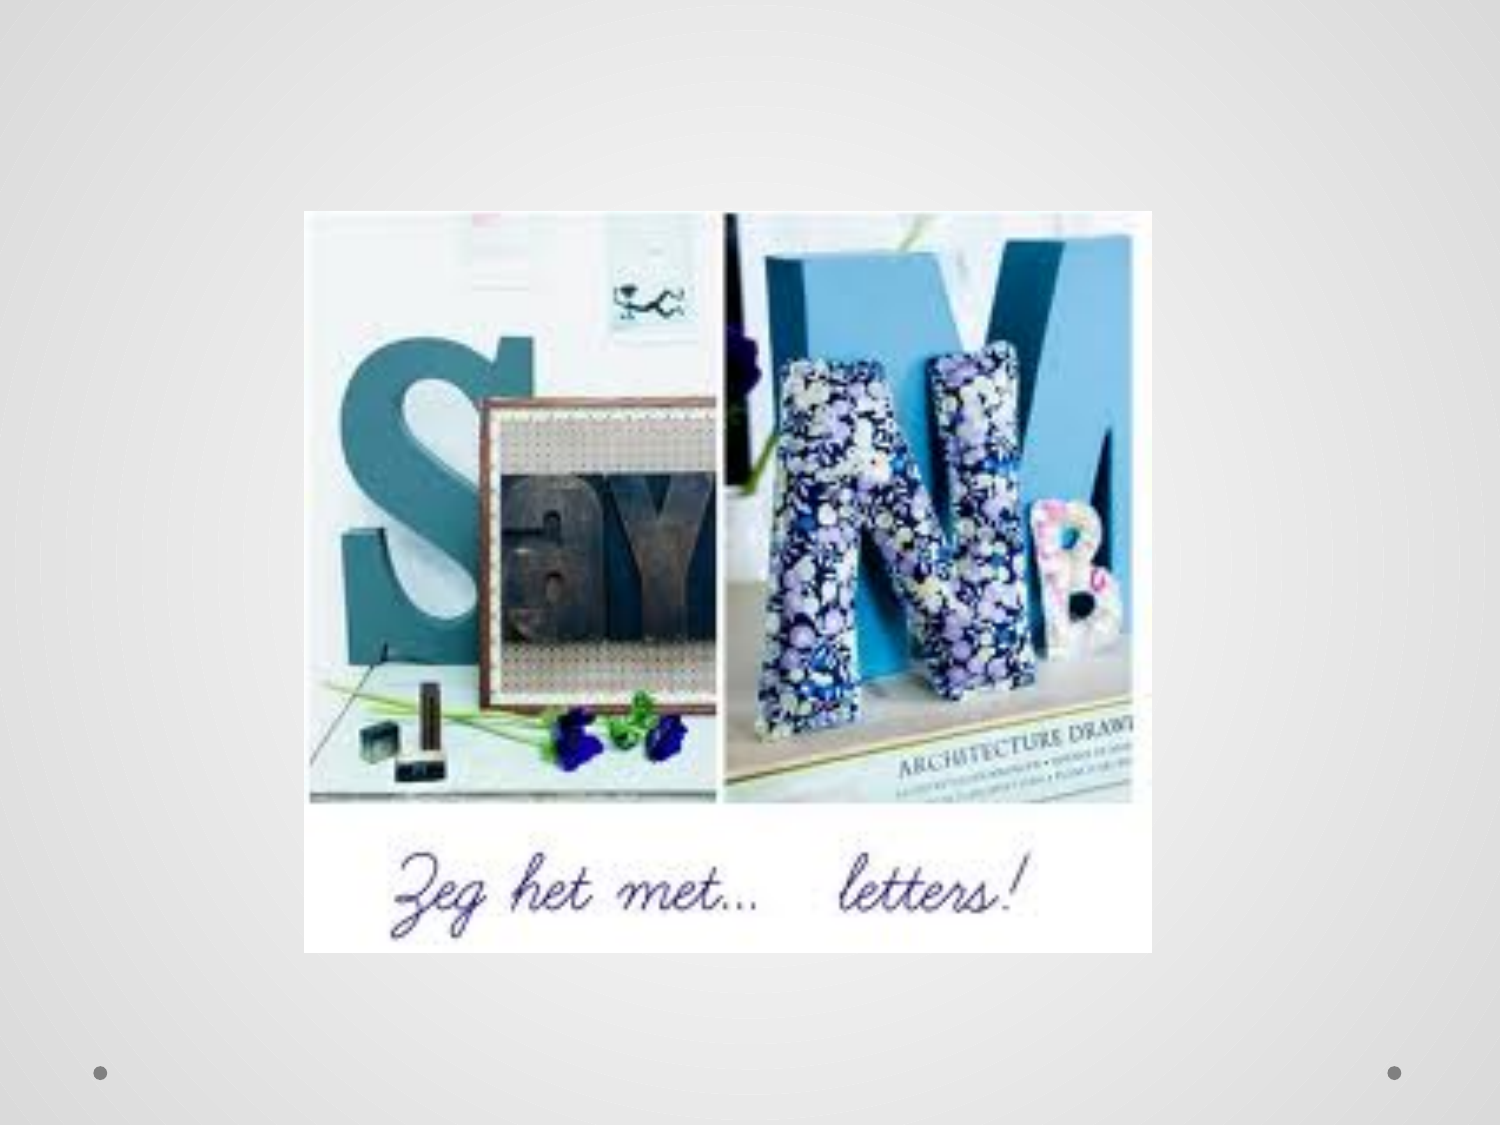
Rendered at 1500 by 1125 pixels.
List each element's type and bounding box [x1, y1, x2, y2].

picture [304, 210, 1152, 953]
